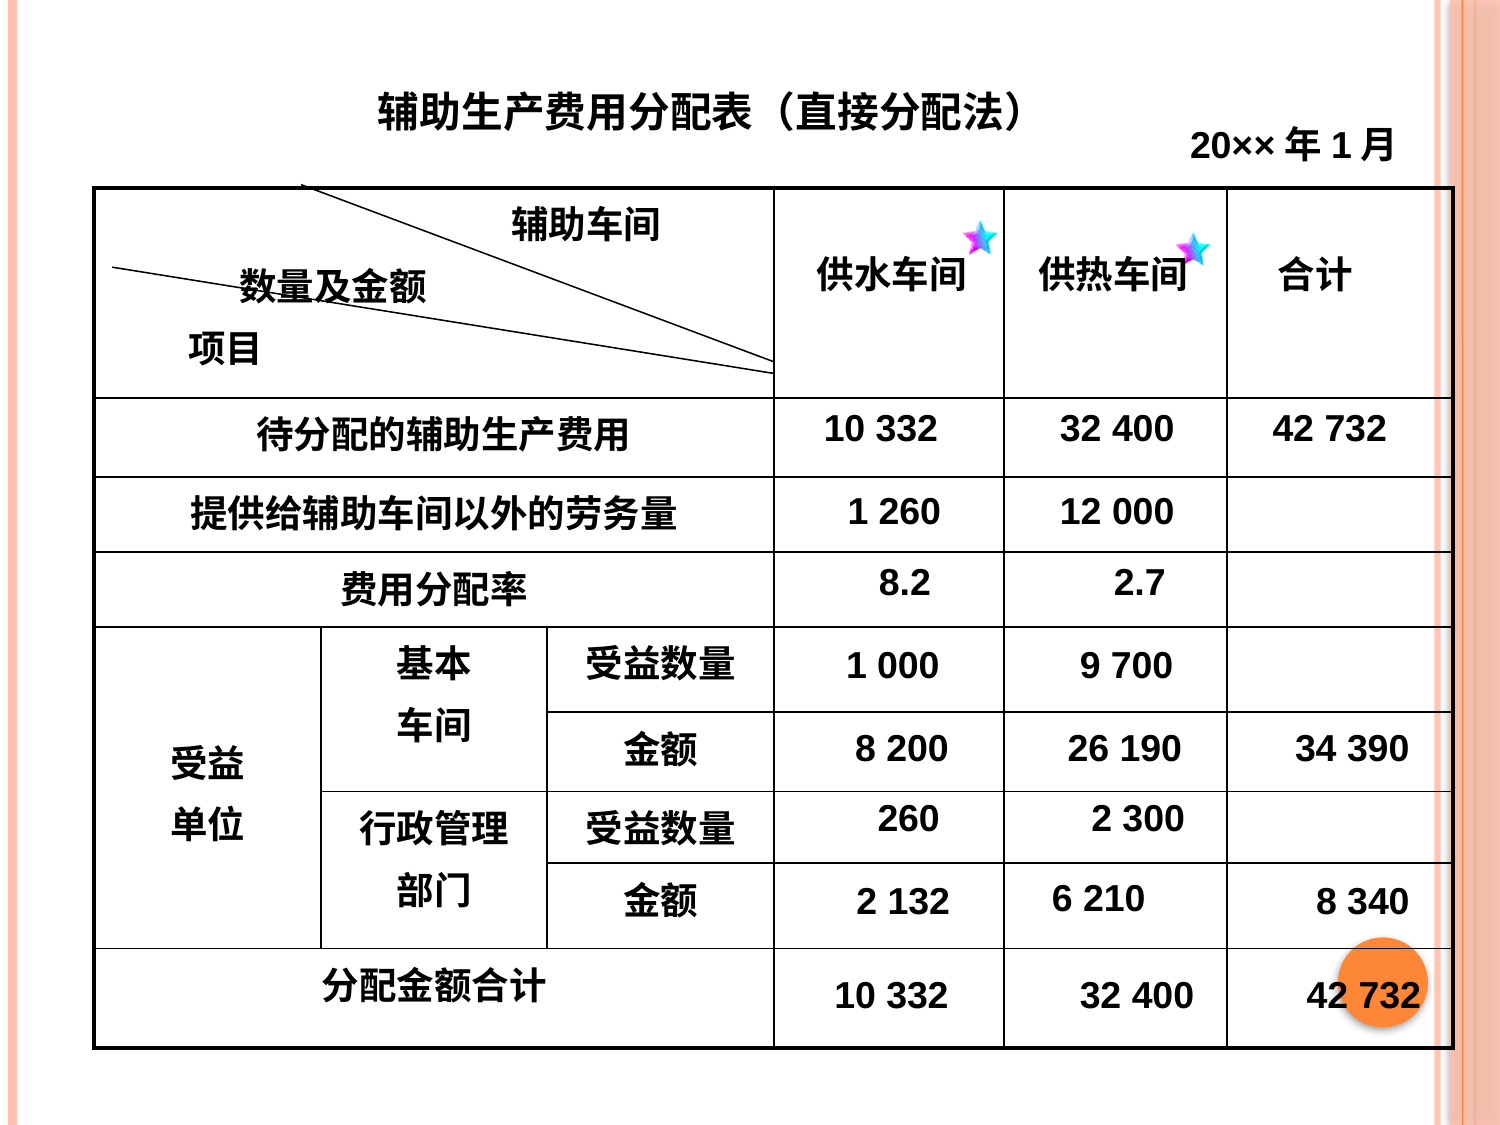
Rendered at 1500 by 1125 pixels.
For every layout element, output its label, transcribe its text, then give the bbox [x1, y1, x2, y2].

table_cell [1228, 792, 1451, 862]
text_box 260 [820, 786, 987, 847]
table_cell 待分配的辅助生产费用 [96, 399, 773, 476]
table_cell [1005, 713, 1226, 791]
text_box 32 400 [1033, 964, 1223, 1024]
text_box 1 000 [820, 633, 987, 693]
table_cell 受益数量 [548, 628, 773, 711]
table_cell [775, 713, 1003, 791]
table_cell [775, 628, 1003, 711]
table_cell [775, 478, 1003, 551]
table_cell 提供给辅助车间以外的劳务量 [96, 478, 773, 551]
text_box 42 732 [1257, 397, 1424, 457]
table_cell [1005, 478, 1226, 551]
table_cell [775, 553, 1003, 626]
table_cell [1228, 478, 1451, 551]
text_box 12 000 [1045, 479, 1211, 540]
table_cell 费用分配率 [96, 553, 773, 626]
table_cell [1005, 399, 1226, 476]
text_box 6 210 [995, 866, 1184, 927]
table_header 供热车间 [1005, 190, 1226, 397]
table_header 辅助车间 数量及金额 项目 [96, 190, 773, 397]
text_box 20××年1月 [1175, 113, 1436, 174]
table_cell [1005, 628, 1226, 711]
picture [961, 219, 999, 255]
table_cell [1228, 628, 1451, 711]
table_cell [775, 399, 1003, 476]
table_cell [1228, 399, 1451, 476]
text_box 42 732 [1281, 964, 1447, 1024]
table_cell 金额 [548, 864, 773, 948]
text_box 10 332 [809, 397, 975, 457]
table_cell [1228, 713, 1451, 791]
table_cell [1005, 949, 1226, 1046]
table_cell 金额 [548, 713, 773, 791]
text_box 8 340 [1269, 869, 1436, 930]
table_header 合计 [1228, 190, 1451, 397]
text_box 2 132 [820, 869, 987, 930]
table_cell [1005, 553, 1226, 626]
table_cell 受益数量 [548, 792, 773, 862]
text_box 辅助生产费用分配表（直接分配法） [324, 78, 1270, 143]
text_box 8.2 [832, 550, 999, 611]
table_header 供水车间 [775, 190, 1003, 397]
text_box 26 190 [1021, 716, 1223, 776]
text_box 1 260 [832, 479, 999, 540]
table_cell [1005, 864, 1226, 948]
table_cell 基本 车间 [322, 628, 546, 791]
table_cell [1228, 864, 1451, 948]
text_box 9 700 [1033, 633, 1199, 693]
text_box 10 332 [809, 964, 975, 1024]
table_cell [775, 792, 1003, 862]
text_box 8 200 [809, 716, 975, 776]
table_cell 分配金额合计 [96, 949, 773, 1046]
table_cell [1228, 553, 1451, 626]
text_box 32 400 [1045, 397, 1211, 457]
picture [1174, 231, 1212, 267]
table_cell 行政管理 部门 [322, 792, 546, 948]
table_cell [775, 949, 1003, 1046]
table_cell [1228, 949, 1451, 1046]
table_cell [775, 864, 1003, 948]
text_box 2 300 [1045, 786, 1211, 847]
table_cell 受益 单位 [96, 628, 320, 948]
text_box 2.7 [1056, 550, 1223, 611]
text_box 34 390 [1269, 716, 1436, 776]
table_cell [1005, 792, 1226, 862]
